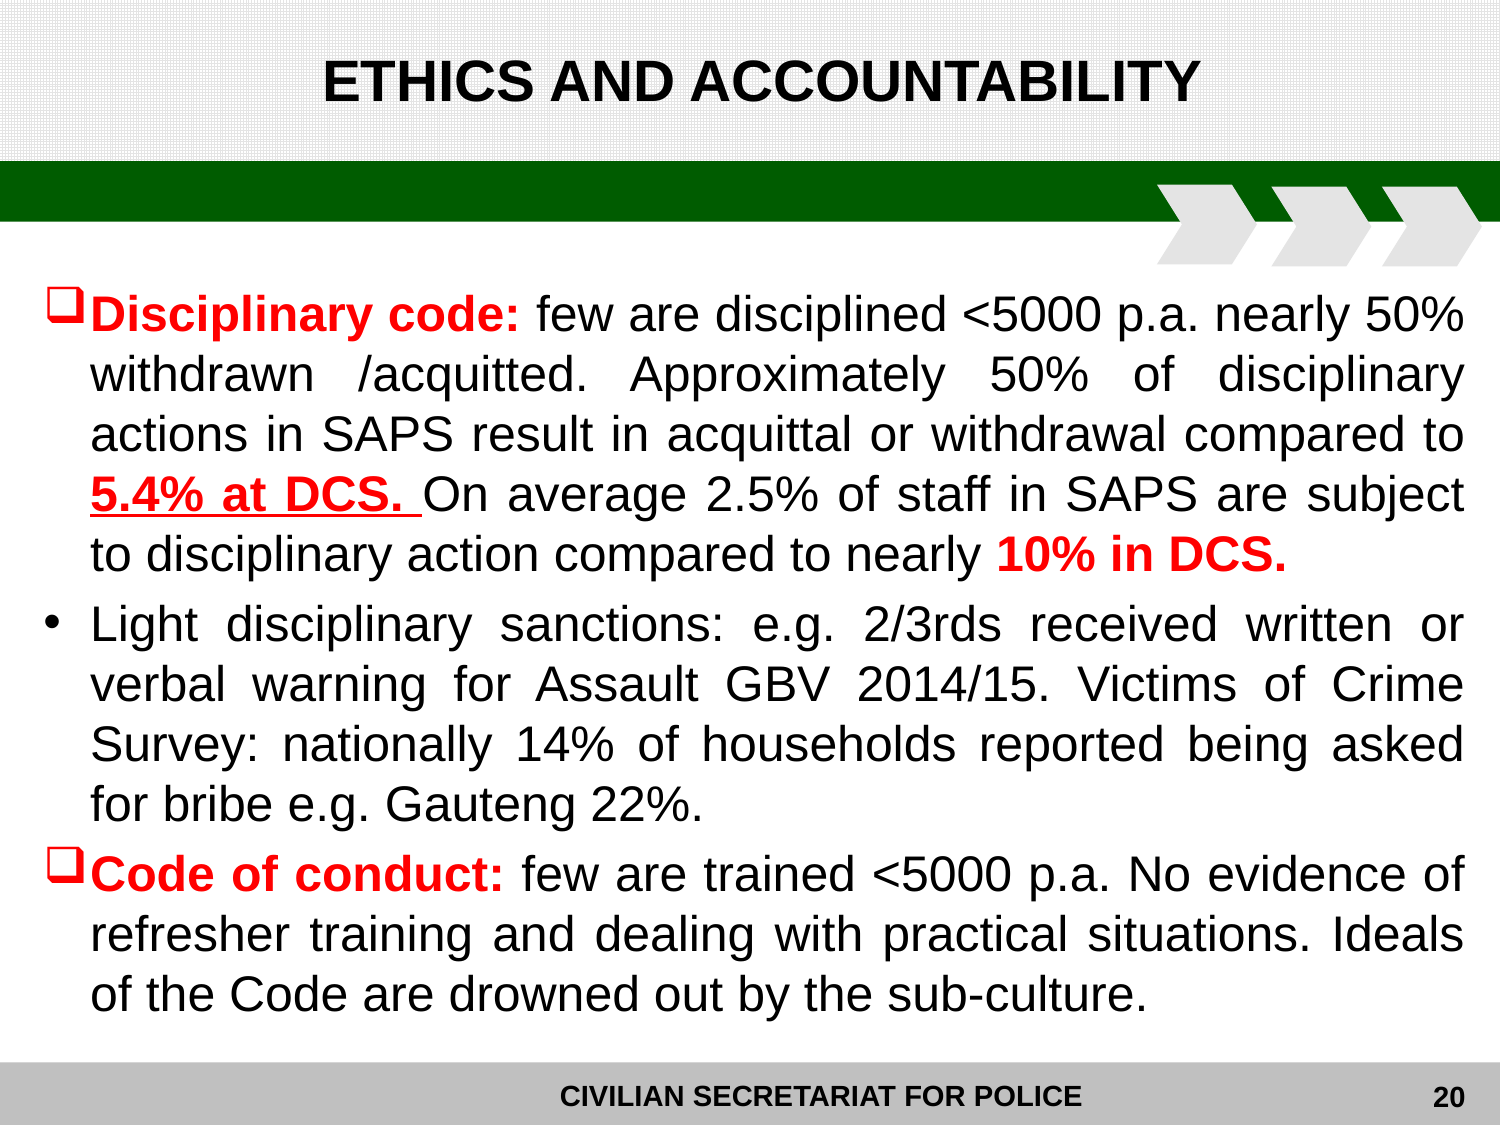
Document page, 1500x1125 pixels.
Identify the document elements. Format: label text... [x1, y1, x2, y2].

title ETHICS AND ACCOUNTABILITY [87, 19, 1437, 138]
list Disciplinary code: few are disciplined <5000 p.a. nearly 50% withdrawn /acquitted. Approximately 50% of disciplinary actions in SAPS result in acquittal or withdrawal compared to 5.4% at DCS. On average 2.5% of staff in SAPS are subject to disciplinary action compared to nearly 10% in DCS. Light disciplinary sanctions: e.g. 2/3rds received written or verbal warning for Assault GBV 2014/15. Victims of Crime Survey: nationally 14% of households reported being asked for bribe e.g. Gauteng 22%. Code of conduct: few are trained <5000 p.a. No evidence of refresher training and dealing with practical situations. Ideals of the Code are drowned out by the sub-culture. [19, 274, 1481, 1106]
slide_number 20 [1130, 1070, 1481, 1125]
